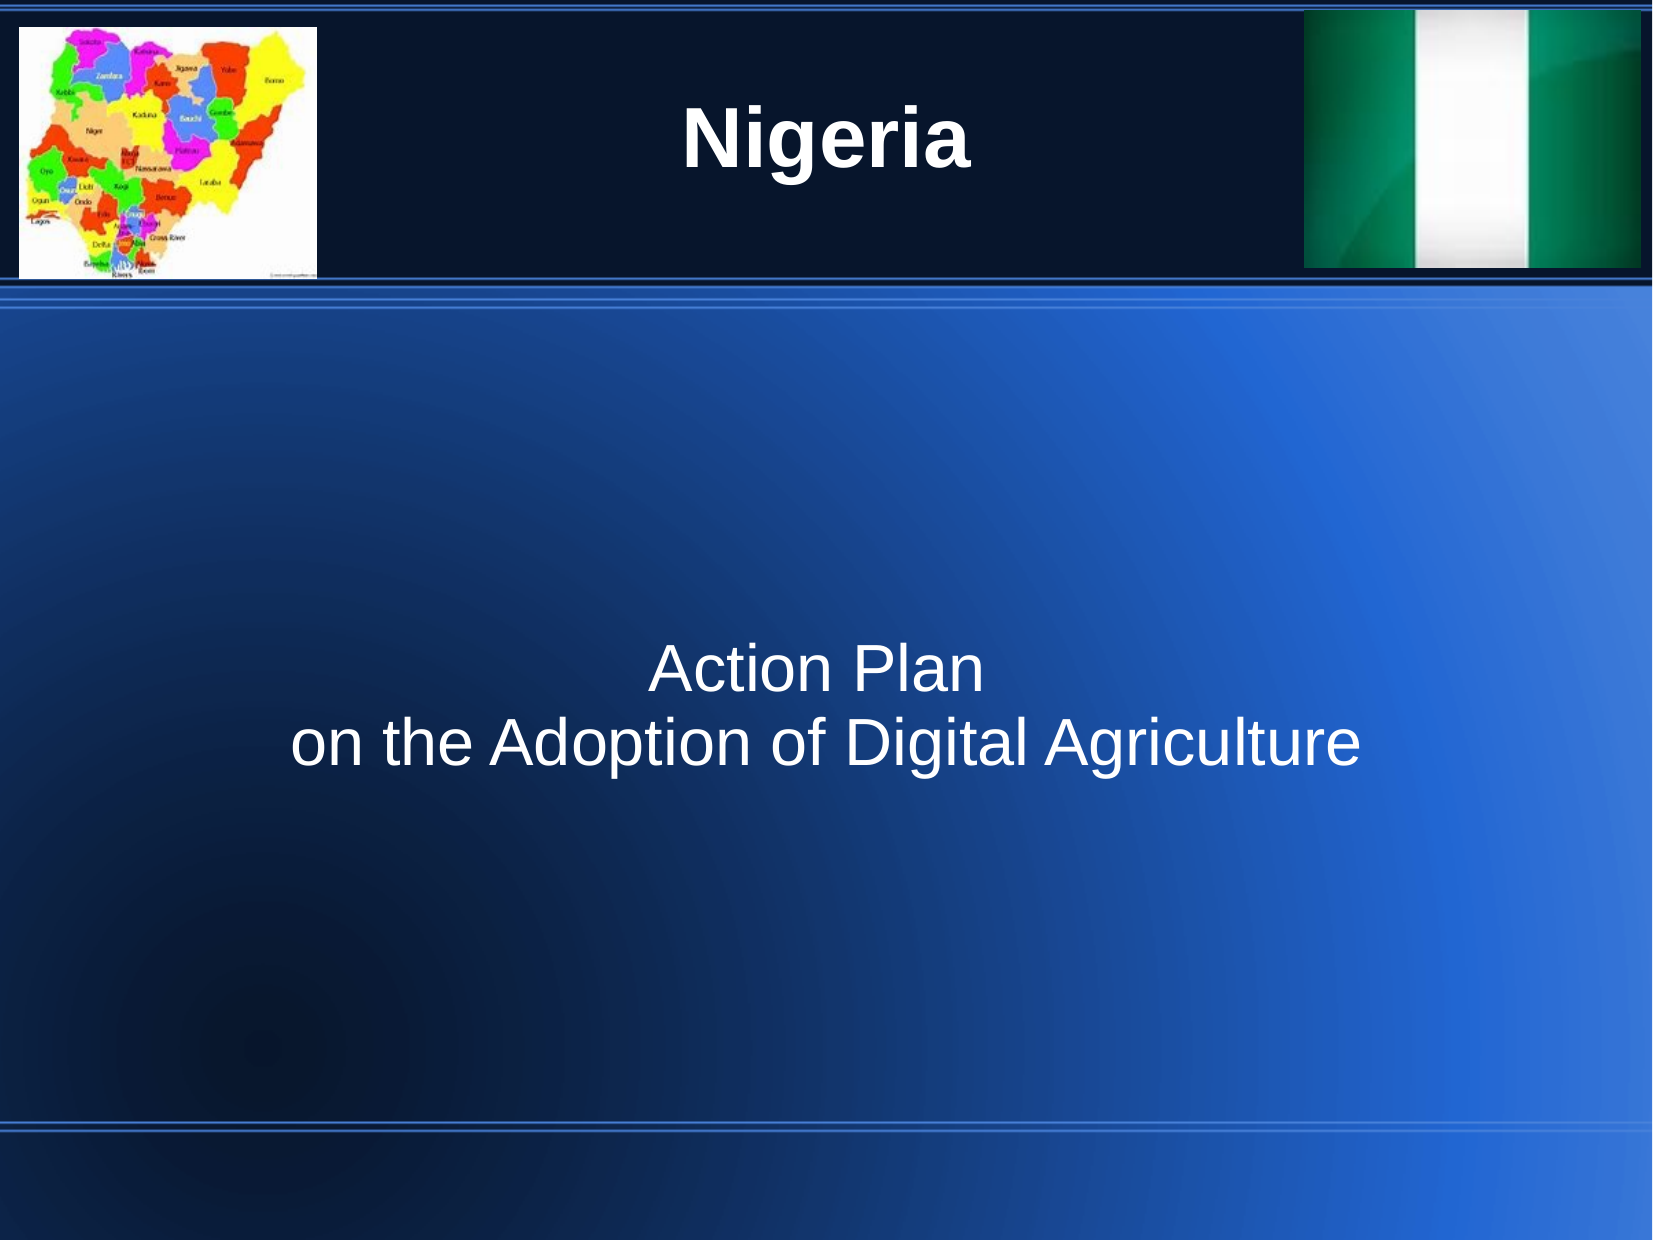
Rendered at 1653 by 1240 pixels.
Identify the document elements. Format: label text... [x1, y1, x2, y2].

list Action Plan on the Adoption of Digital Agriculture [82, 354, 1572, 1058]
title Nigeria [318, 35, 1304, 244]
picture [0, 0, 1653, 1240]
